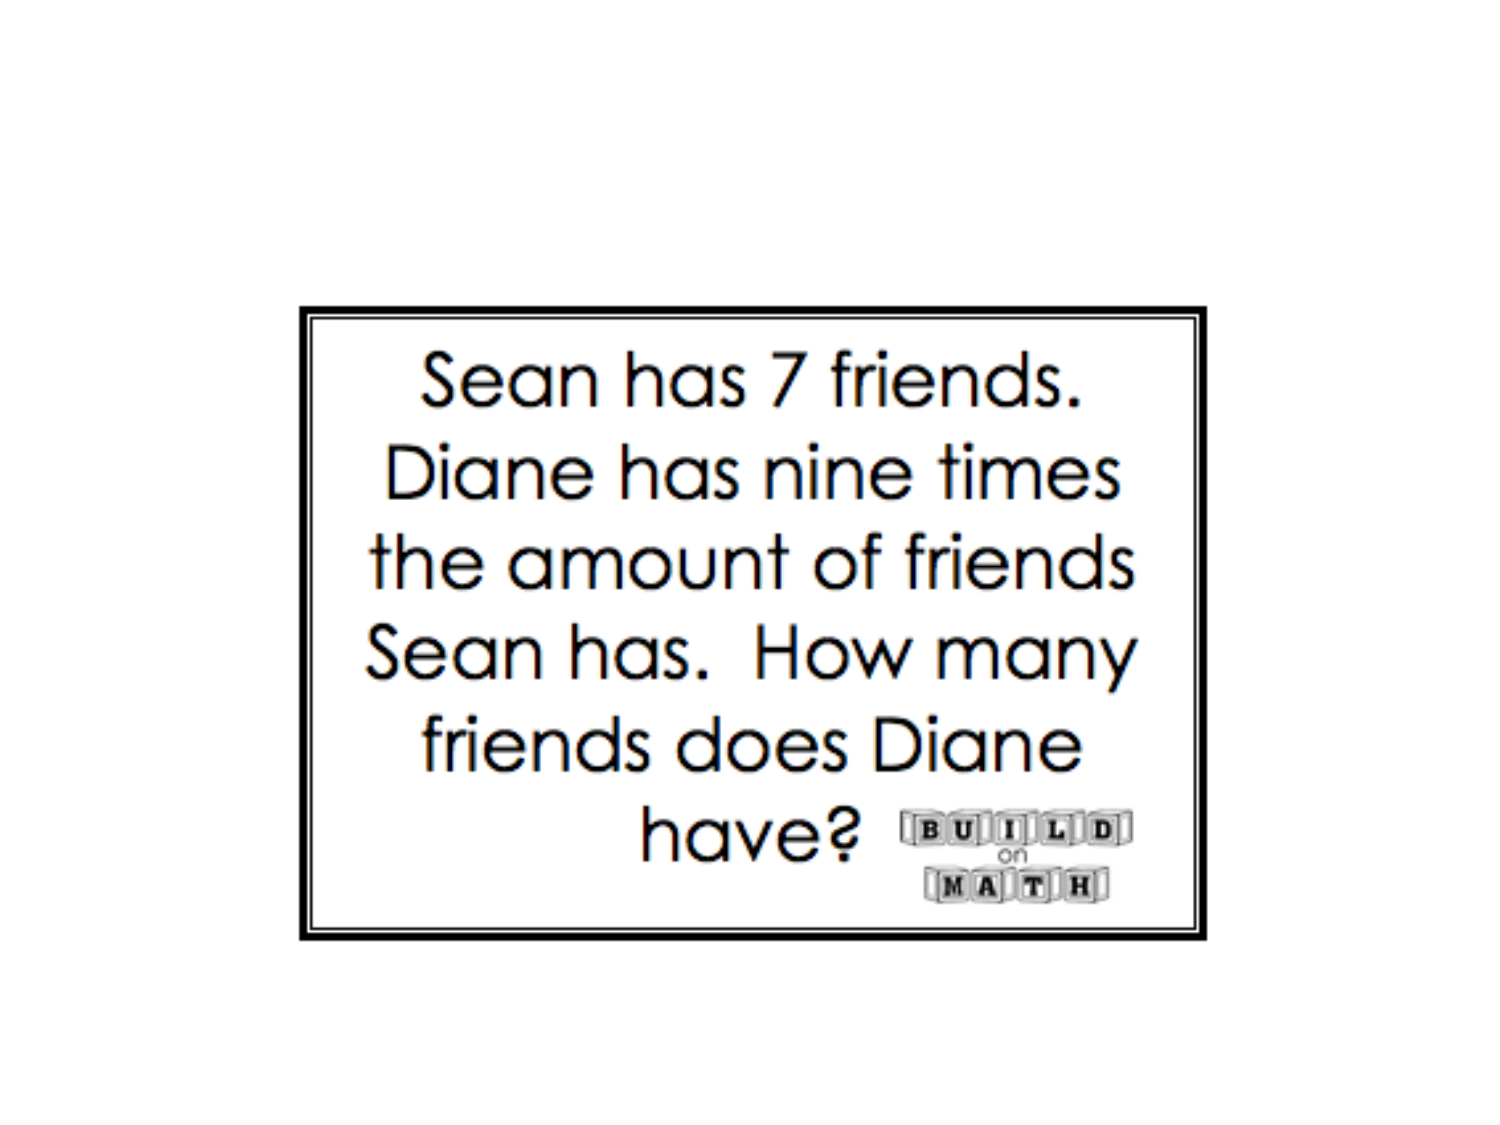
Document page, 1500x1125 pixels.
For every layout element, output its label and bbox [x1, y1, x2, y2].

list [74, 262, 1426, 1006]
